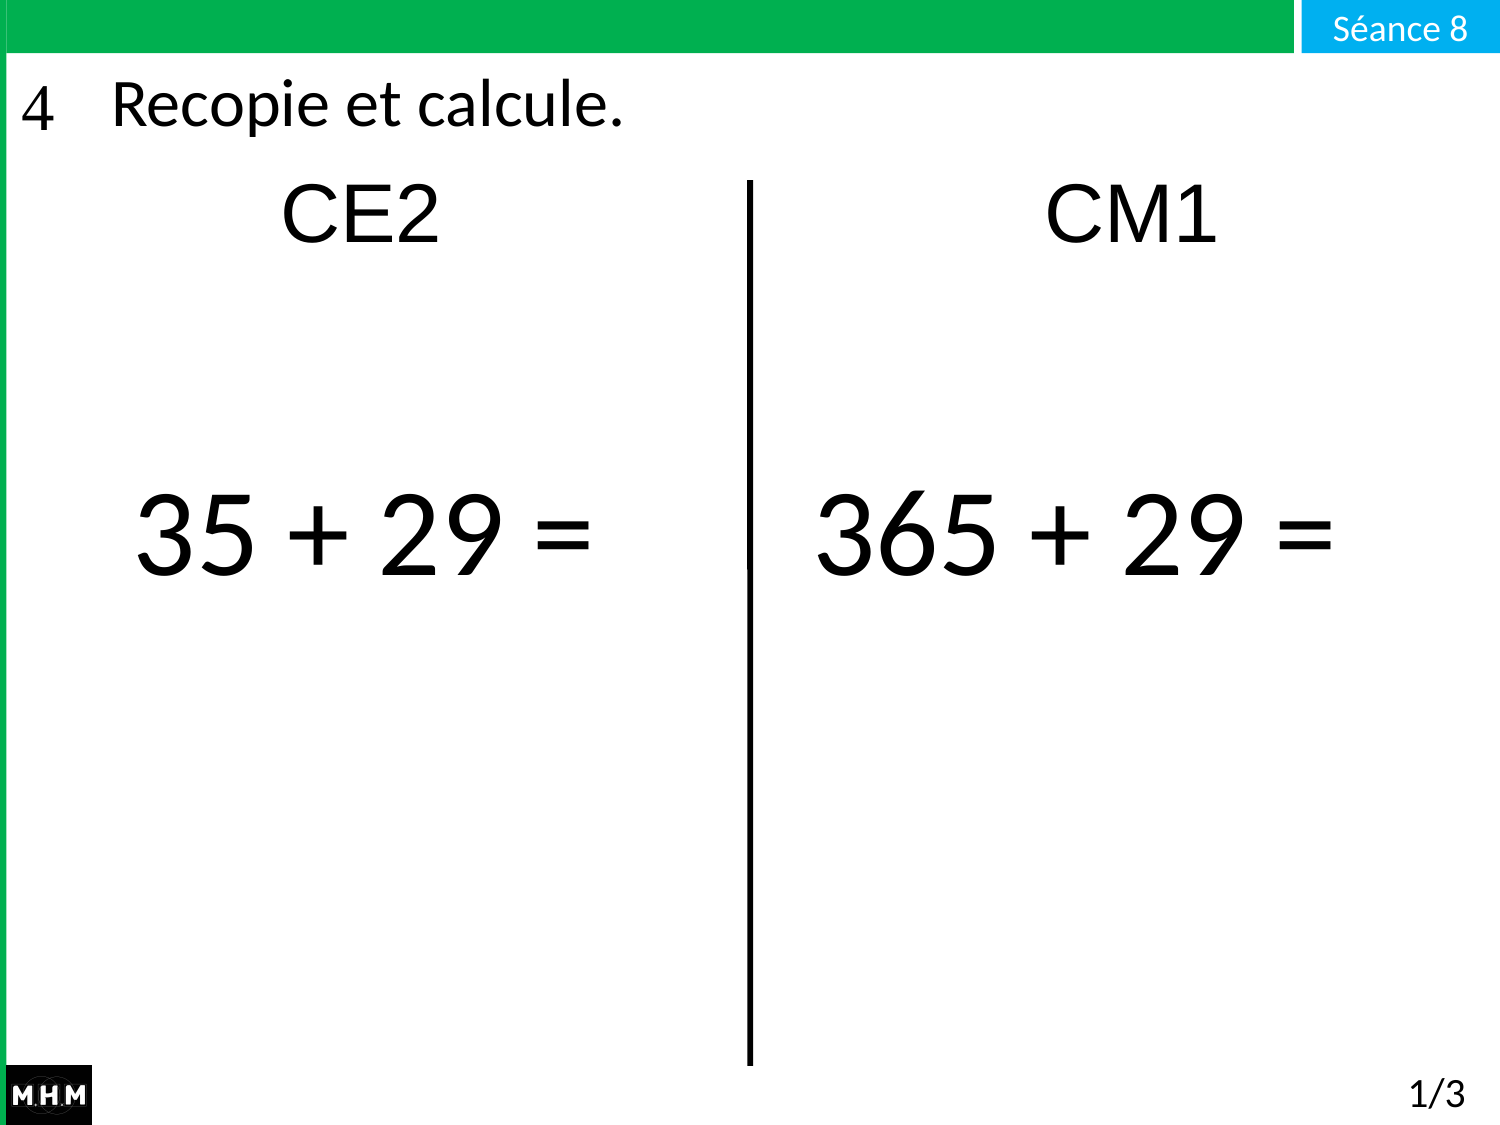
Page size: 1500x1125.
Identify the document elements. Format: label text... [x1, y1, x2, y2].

text_box 365 + 29 = [797, 442, 1359, 608]
picture [6, 1065, 92, 1125]
list 1/3 [1373, 1064, 1500, 1125]
text_box CE2 CM1 [265, 152, 1240, 260]
text_box 35 + 29 = [118, 442, 620, 608]
title Recopie et calcule. [96, 60, 1391, 150]
